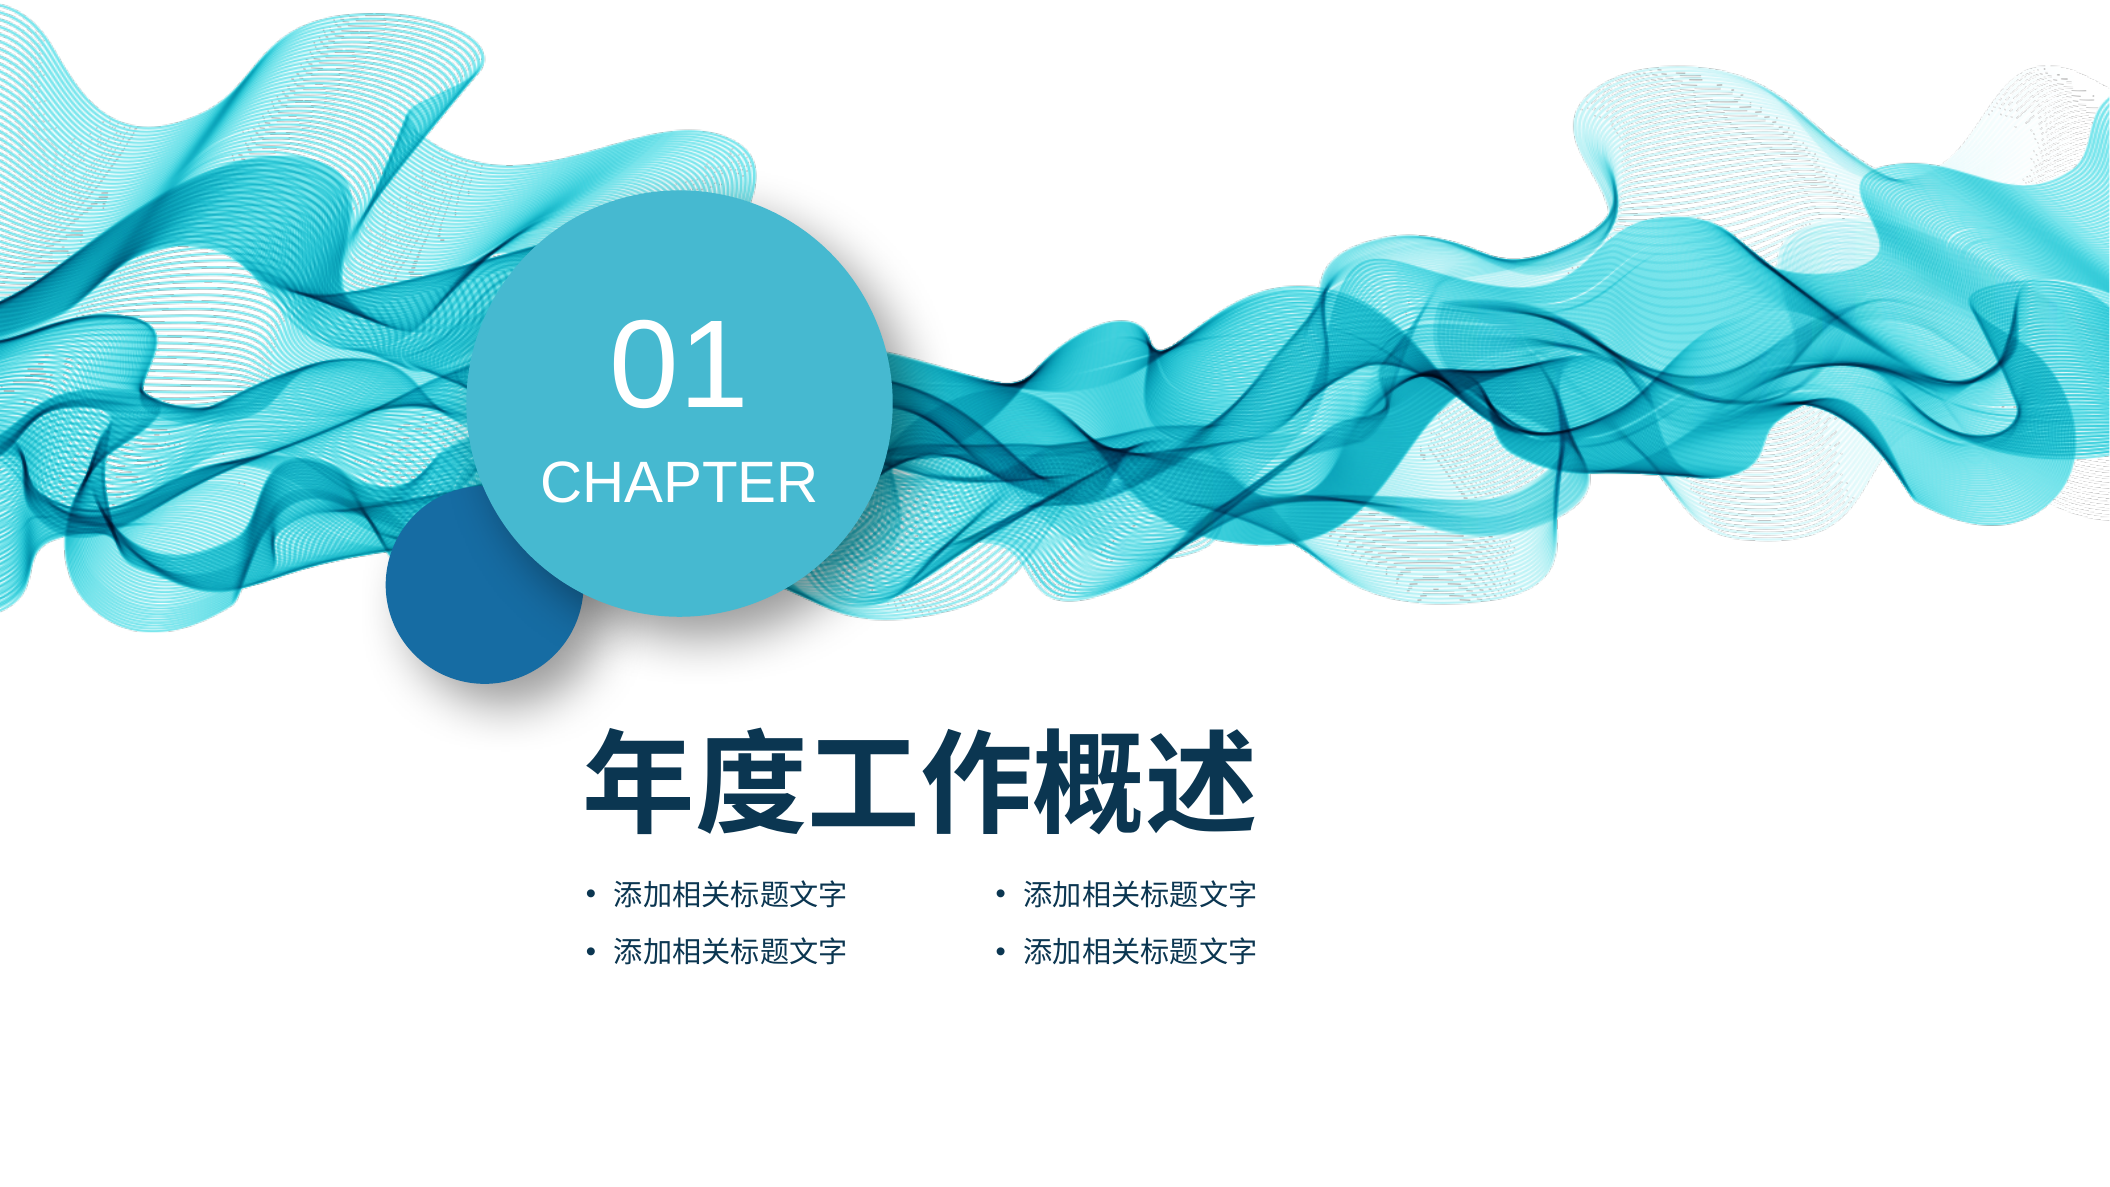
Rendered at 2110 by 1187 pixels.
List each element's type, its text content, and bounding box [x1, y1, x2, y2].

picture [0, 0, 2110, 650]
text_box 年度工作概述 [582, 712, 1319, 848]
text_box [408, 650, 561, 685]
text_box 添加相关标题文字 [980, 868, 1281, 919]
text_box 添加相关标题文字 [571, 868, 871, 919]
text_box 添加相关标题文字 [571, 926, 871, 976]
text_box 添加相关标题文字 [980, 926, 1281, 976]
